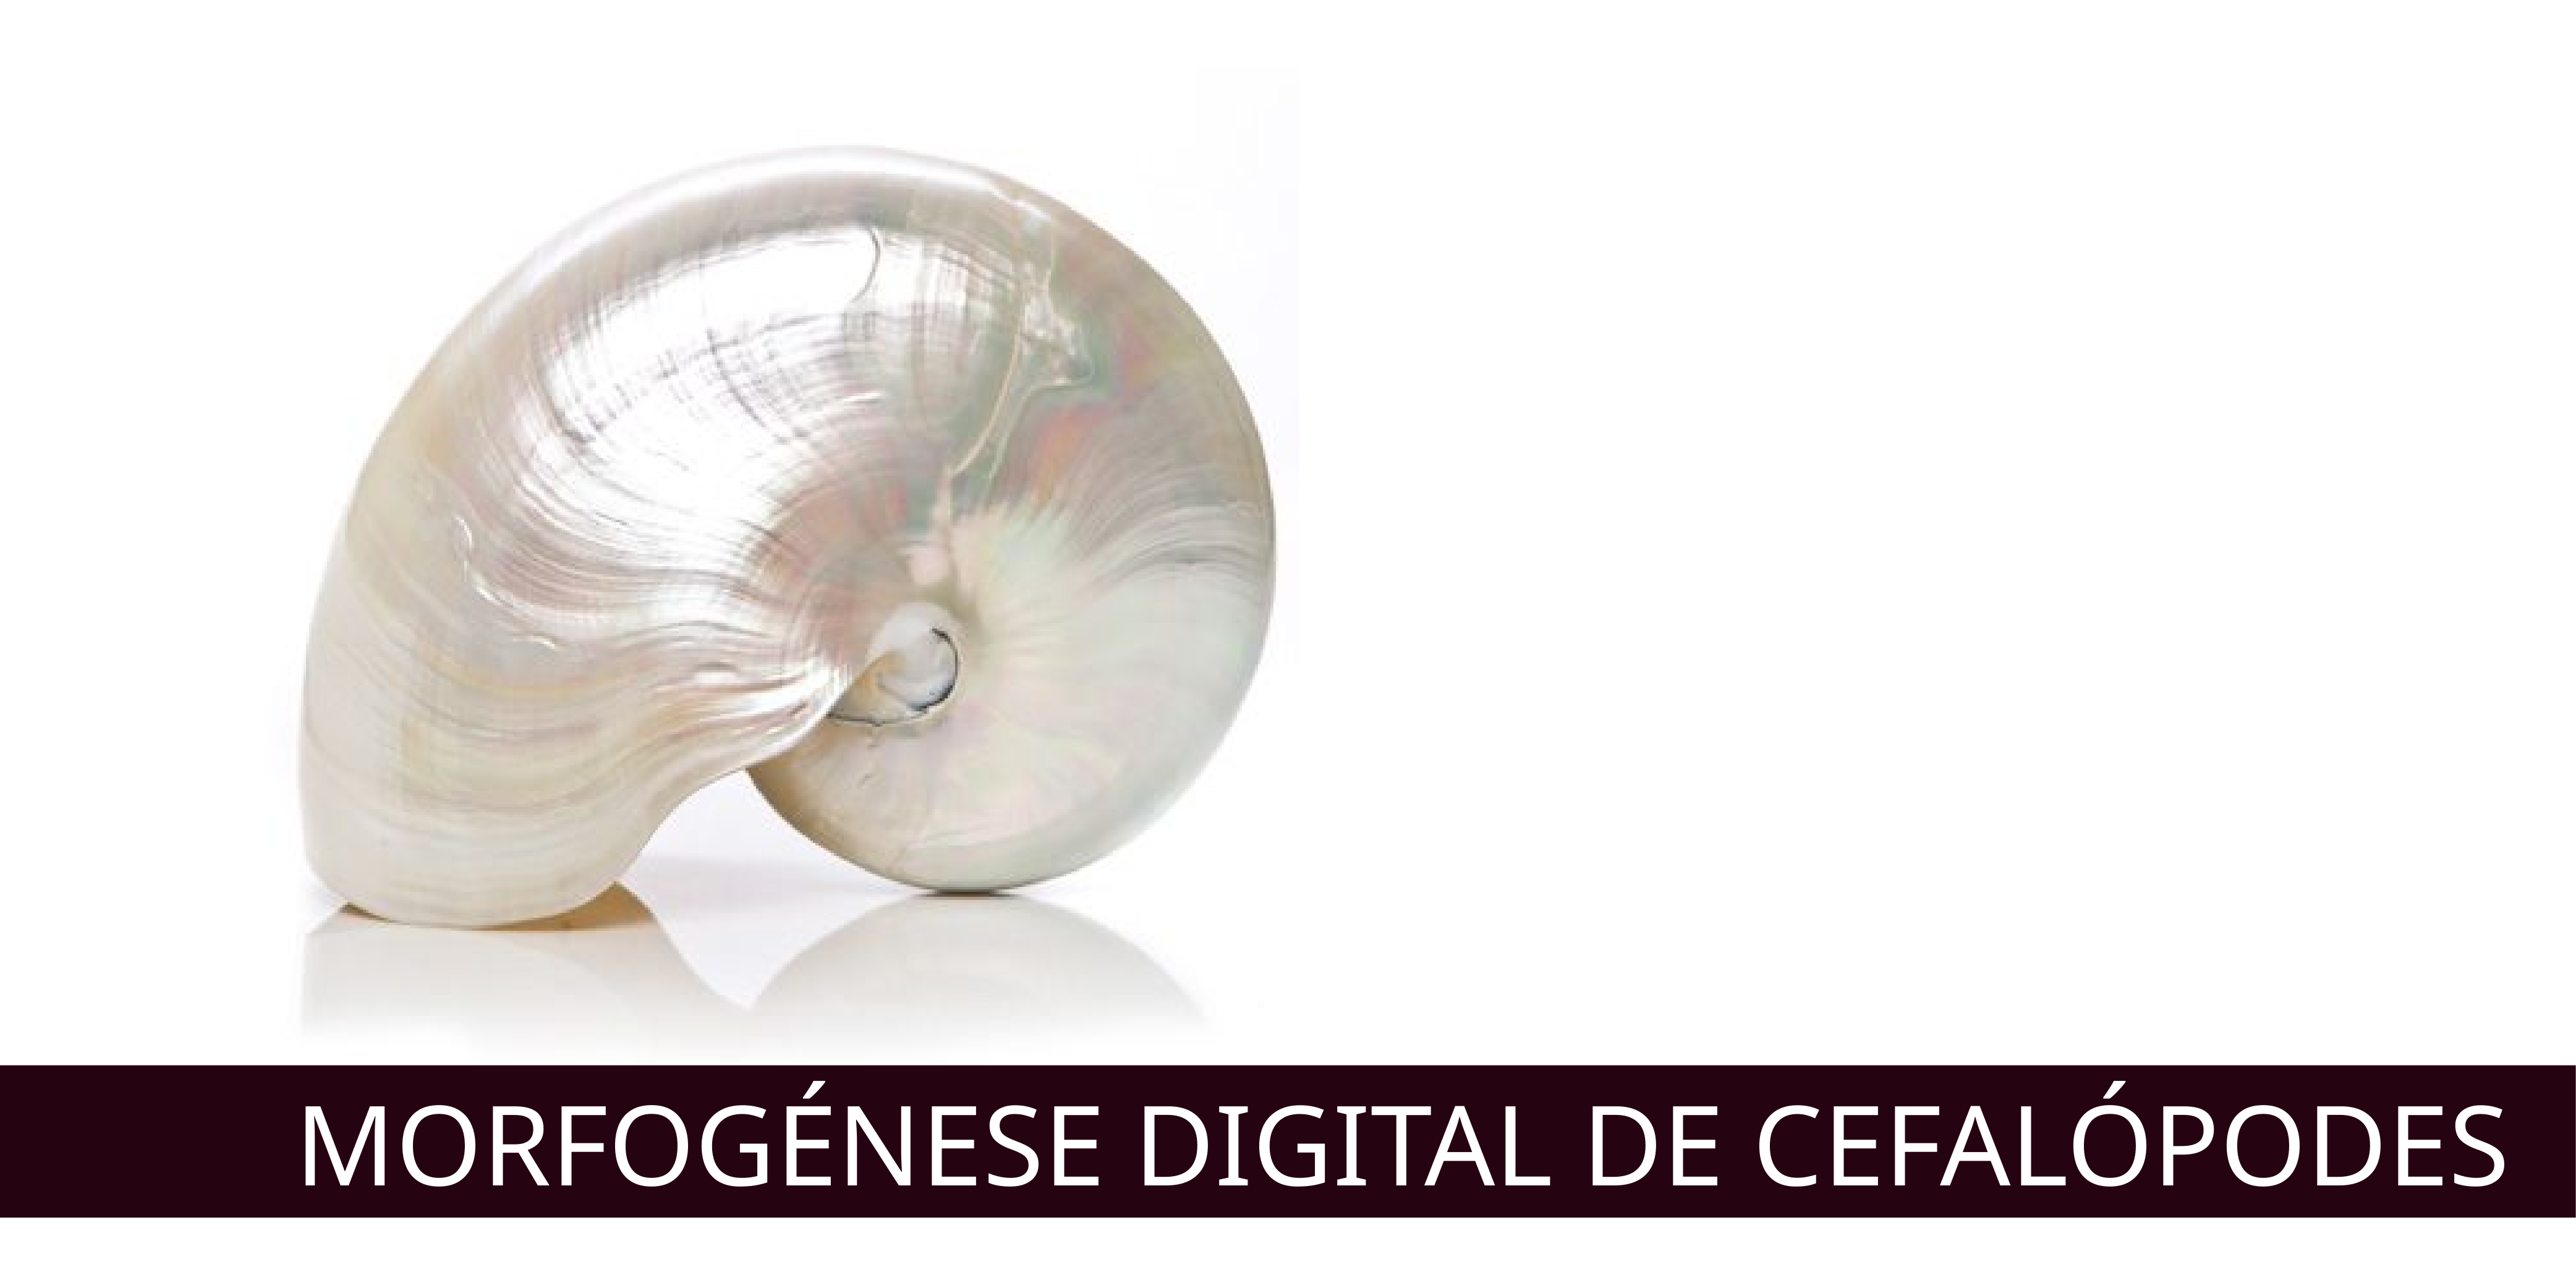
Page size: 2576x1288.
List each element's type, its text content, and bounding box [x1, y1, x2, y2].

picture [265, 66, 1299, 1099]
text_box [0, 1065, 2576, 1218]
text_box MORFOGÉNESE DIGITAL DE CEFALÓPODES [195, 1068, 2574, 1215]
